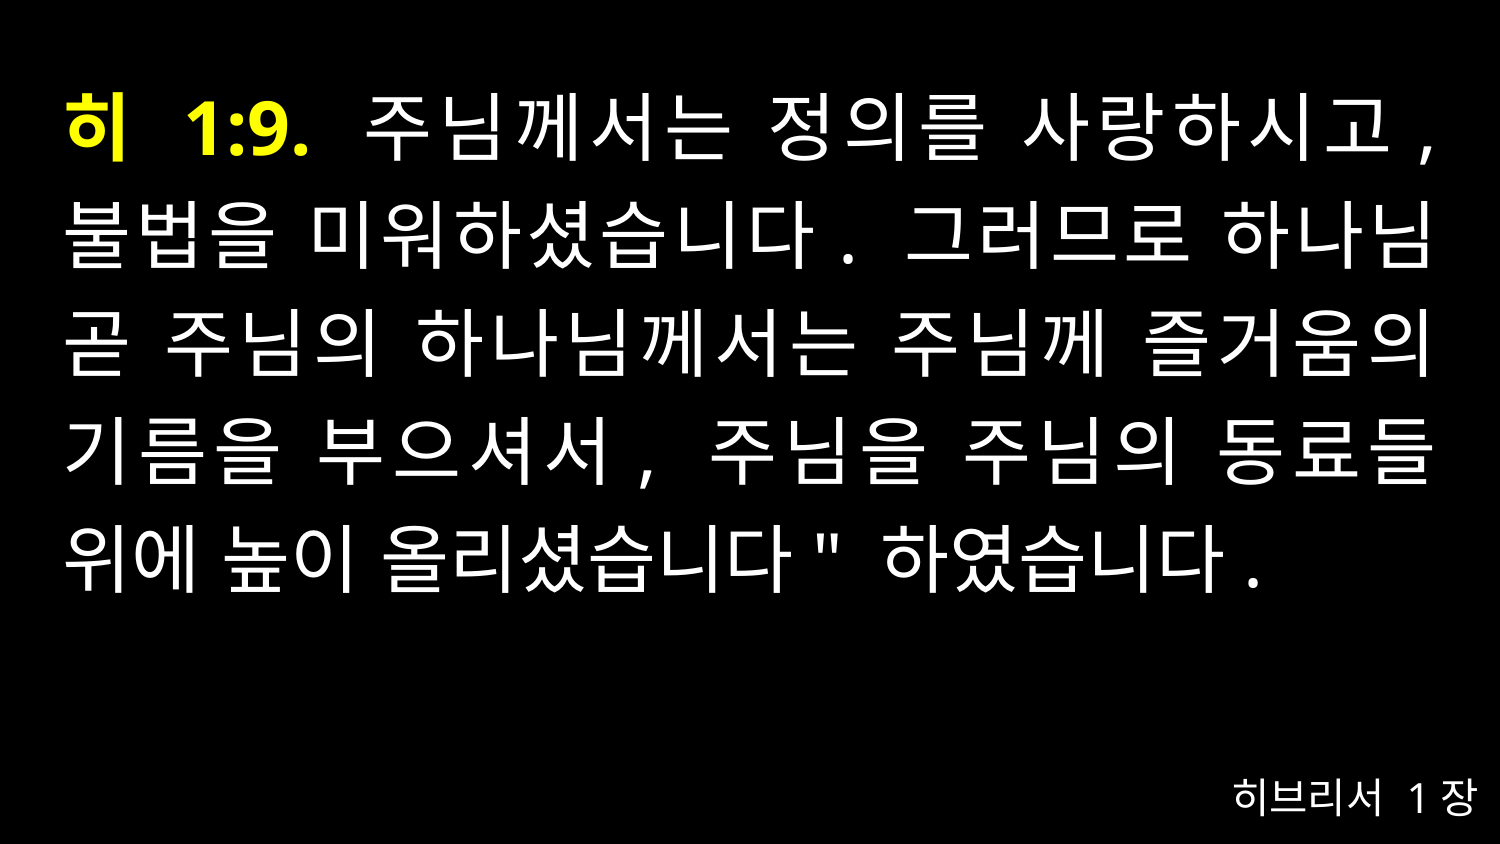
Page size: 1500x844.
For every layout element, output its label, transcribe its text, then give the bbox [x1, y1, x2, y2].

subtitle 히브리서 1장 [916, 770, 1500, 844]
title 히 1:9. 주님께서는 정의를 사랑하시고, 불법을 미워하셨습니다. 그러므로 하나님 곧 주님의 하나님께서는 주님께 즐거움의 기름을 부으셔서, 주님을 주님의 동료들 위에 높이 올리셨습니다" 하였습니다. [0, 0, 1500, 844]
